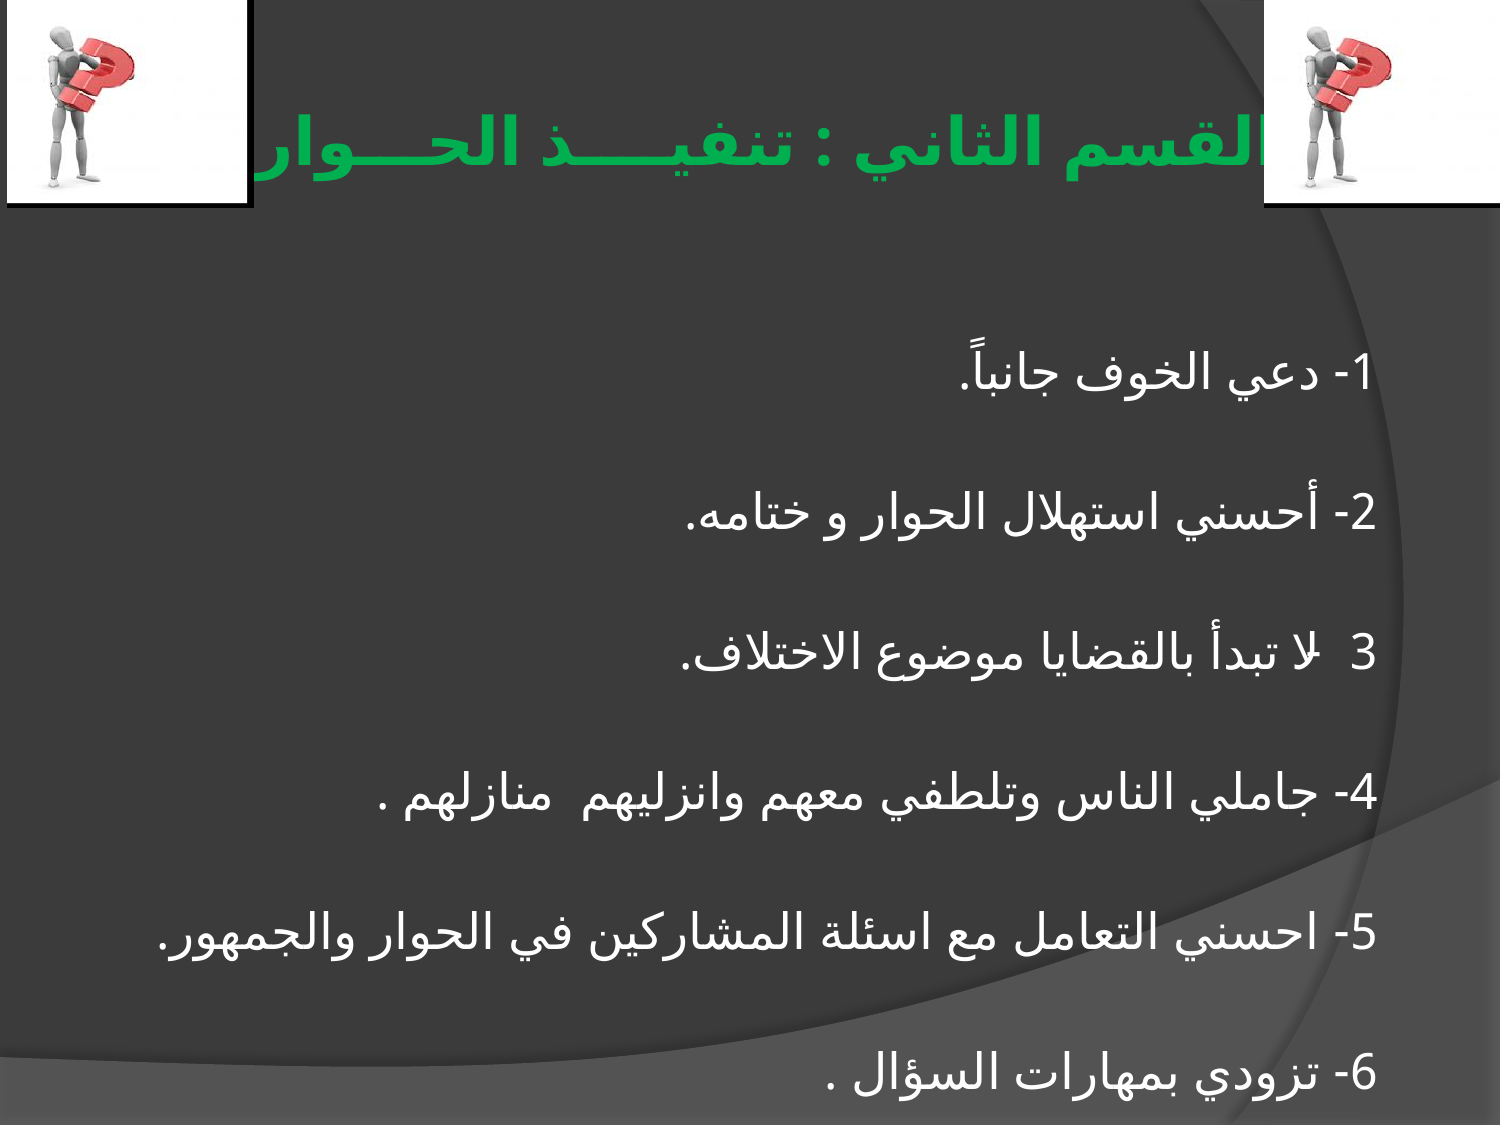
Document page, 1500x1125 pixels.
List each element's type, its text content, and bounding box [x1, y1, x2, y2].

picture [6, 0, 255, 209]
title القسم الثاني : تنفيــــذ الحـــوار [75, 45, 1459, 233]
list 1- دعي الخوف جانباً. 2- أحسني استهلال الحوار و ختامه. 3- لا تبدأ بالقضايا موضوع الاختلاف. 4- جاملي الناس وتلطفي معهم وانزليهم منازلهم . 5- احسني التعامل مع اسئلة المشاركين في الحوار والجمهور. 6- تزودي بمهارات السؤال . [53, 262, 1425, 1071]
picture [1263, 0, 1500, 209]
